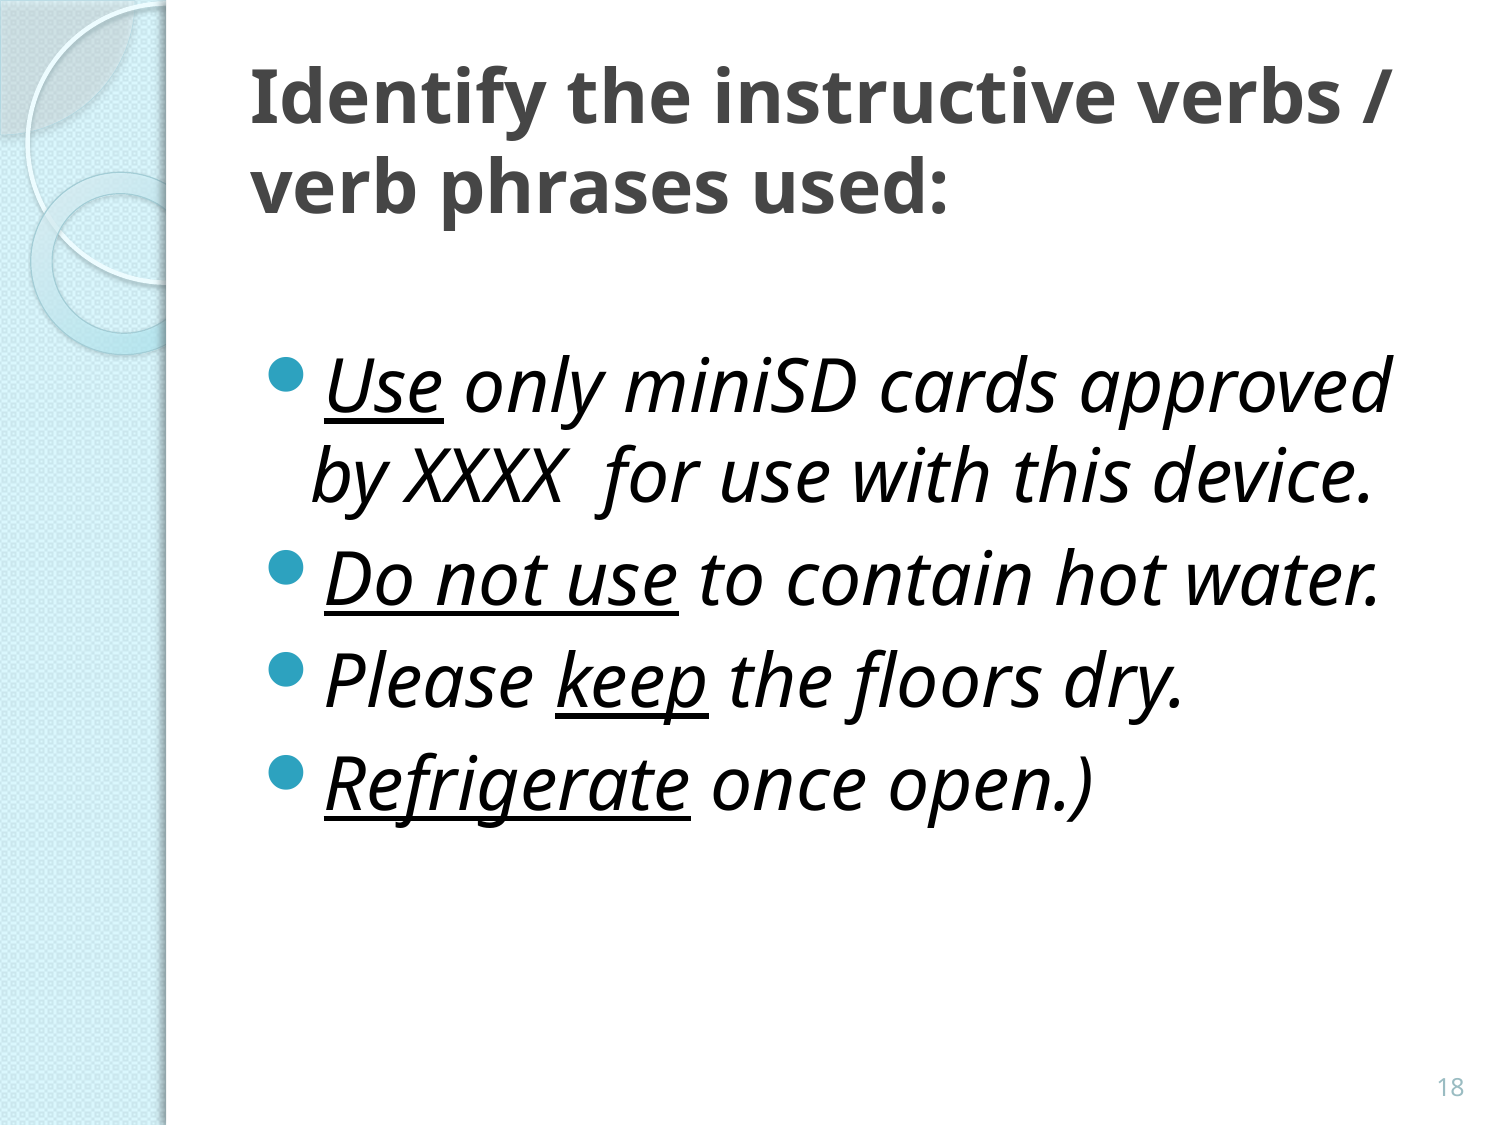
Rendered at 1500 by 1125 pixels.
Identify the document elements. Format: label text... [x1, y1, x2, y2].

list Use only miniSD cards approved by XXXX for use with this device. Do not use to contain hot water. Please keep the floors dry. Refrigerate once open.) [235, 237, 1466, 1025]
slide_number 18 [1413, 1034, 1488, 1113]
title Identify the instructive verbs / verb phrases used: [235, 45, 1466, 233]
